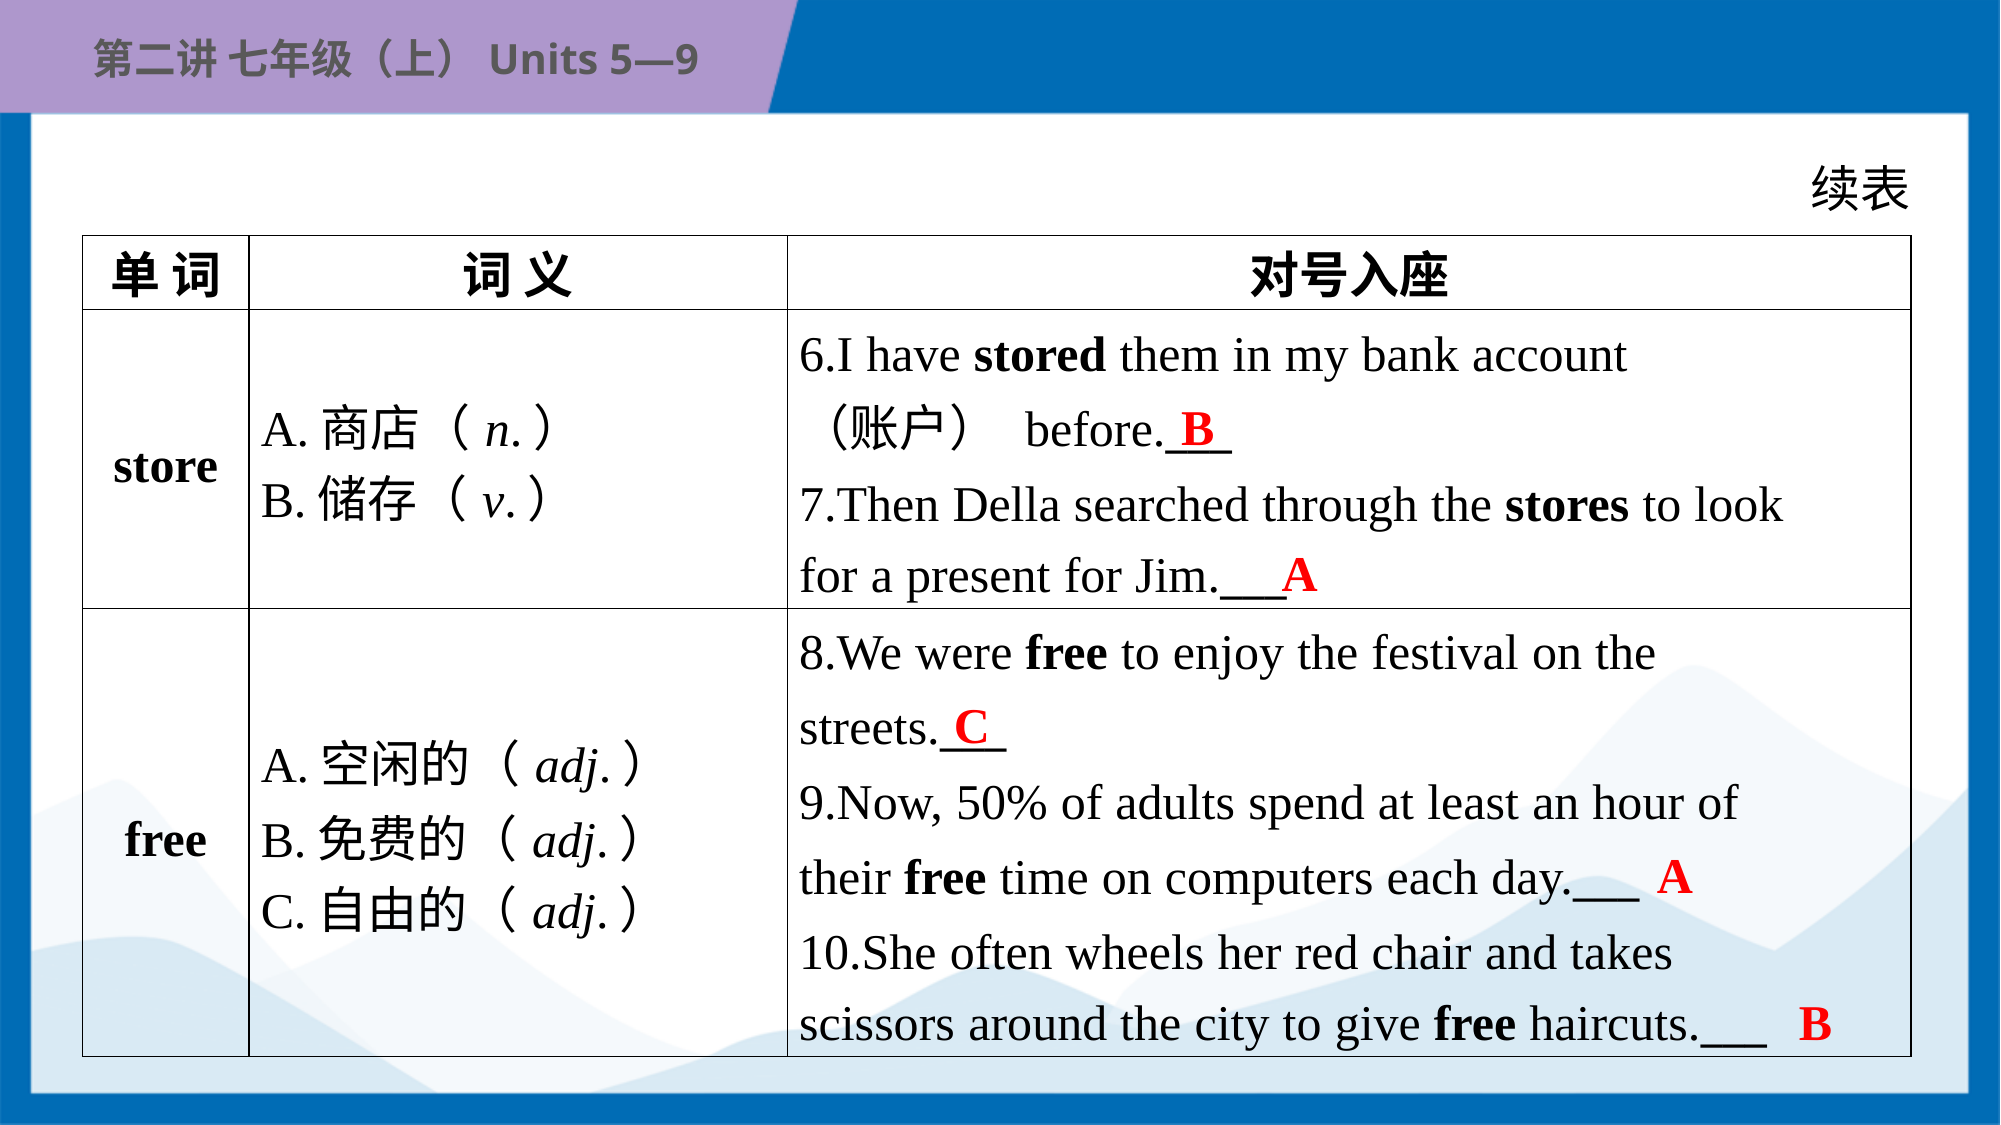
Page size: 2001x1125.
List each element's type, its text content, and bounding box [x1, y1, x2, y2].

table_header 对号入座 [788, 236, 1910, 309]
text_box C [935, 682, 1009, 749]
text_box B [1162, 384, 1233, 451]
table_cell free [83, 609, 248, 1056]
table_cell 6.I have stored them in my bank account （账户） before.___ 7.Then Della searched through the stores to look for a present for Jim.___ [788, 310, 1910, 608]
picture [0, 0, 2000, 1125]
table_header 单 词 [83, 236, 248, 309]
table_cell A.商店（n.） B.储存（v.） [250, 310, 787, 608]
text_box A [1263, 530, 1336, 597]
table_cell 8.We were free to enjoy the festival on the streets.___ 9.Now, 50% of adults spend at least an hour of their free time on computers each day.___ 10.She often wheels her red chair and takes scissors around the city to give free haircuts.___ [788, 609, 1910, 1056]
table_header 词 义 [250, 236, 787, 309]
text_box 续表 [1810, 146, 1911, 218]
table_cell store [83, 310, 248, 608]
table_cell A.空闲的（adj.） B.免费的（adj.） C.自由的（adj.） [250, 609, 787, 1056]
text_box B [1780, 979, 1851, 1046]
text_box A [1638, 832, 1712, 899]
